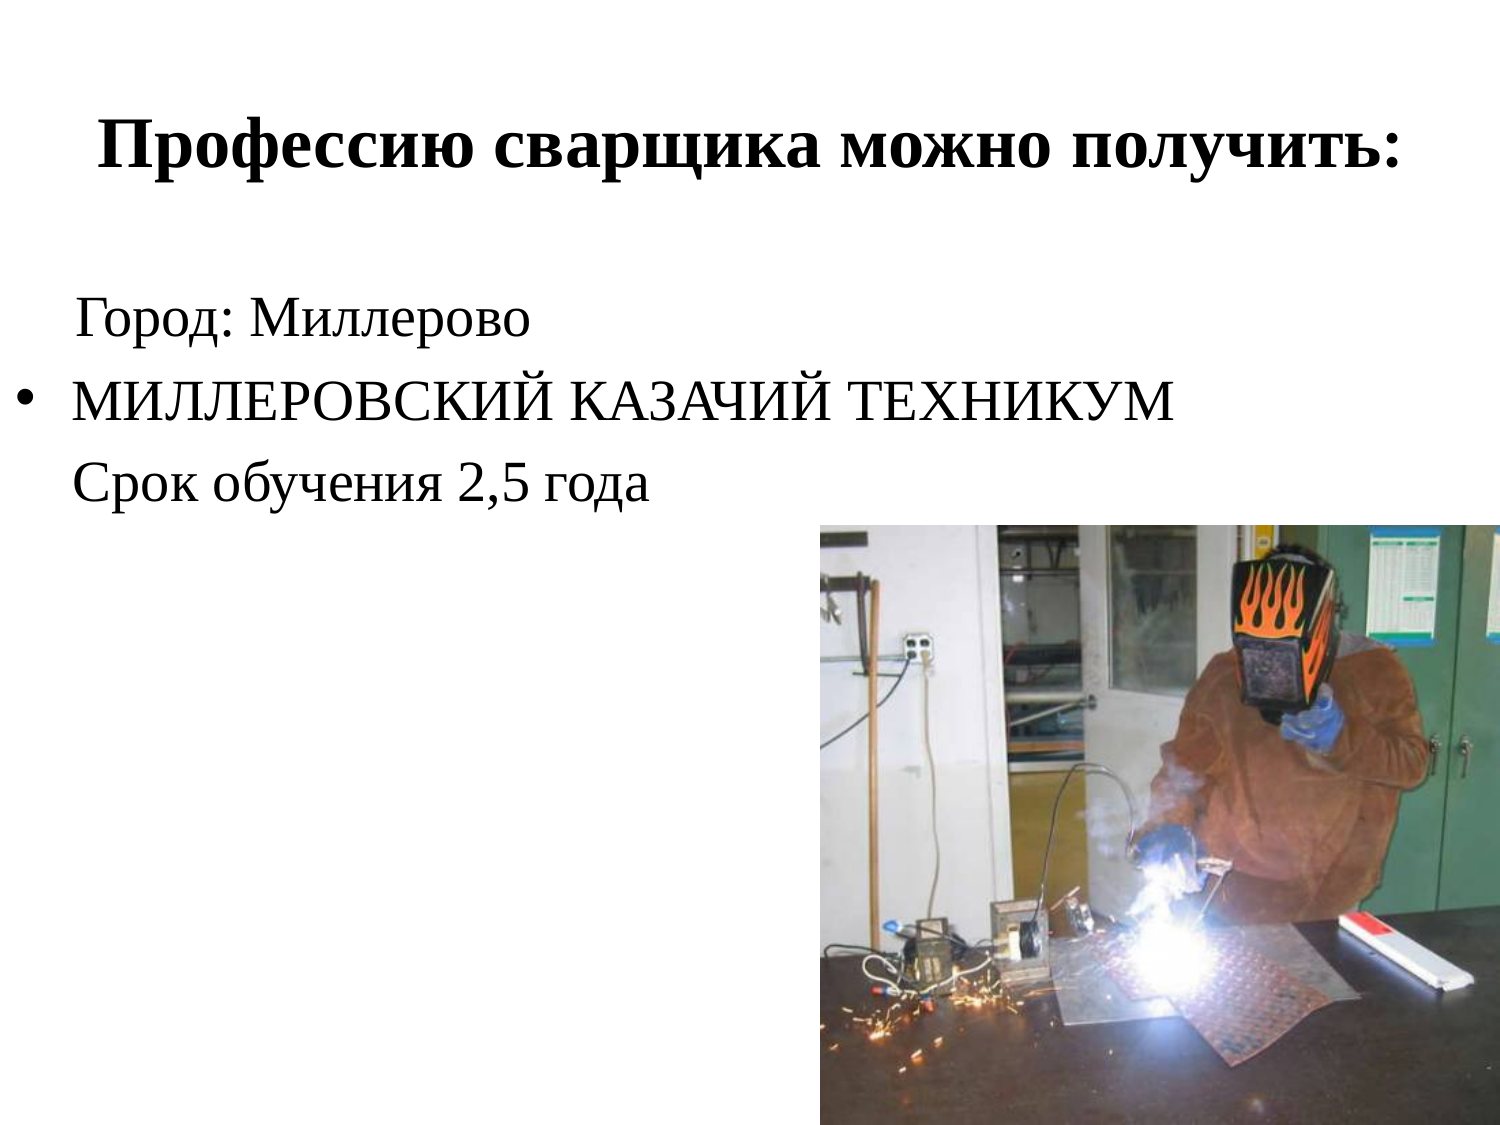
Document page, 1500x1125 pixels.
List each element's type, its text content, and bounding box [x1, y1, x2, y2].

title Профессию сварщика можно получить: [75, 45, 1425, 233]
list Город: Миллерово Миллеровский казачий техникум Срок обучения 2,5 года [0, 262, 1500, 1125]
picture [819, 525, 1500, 1125]
